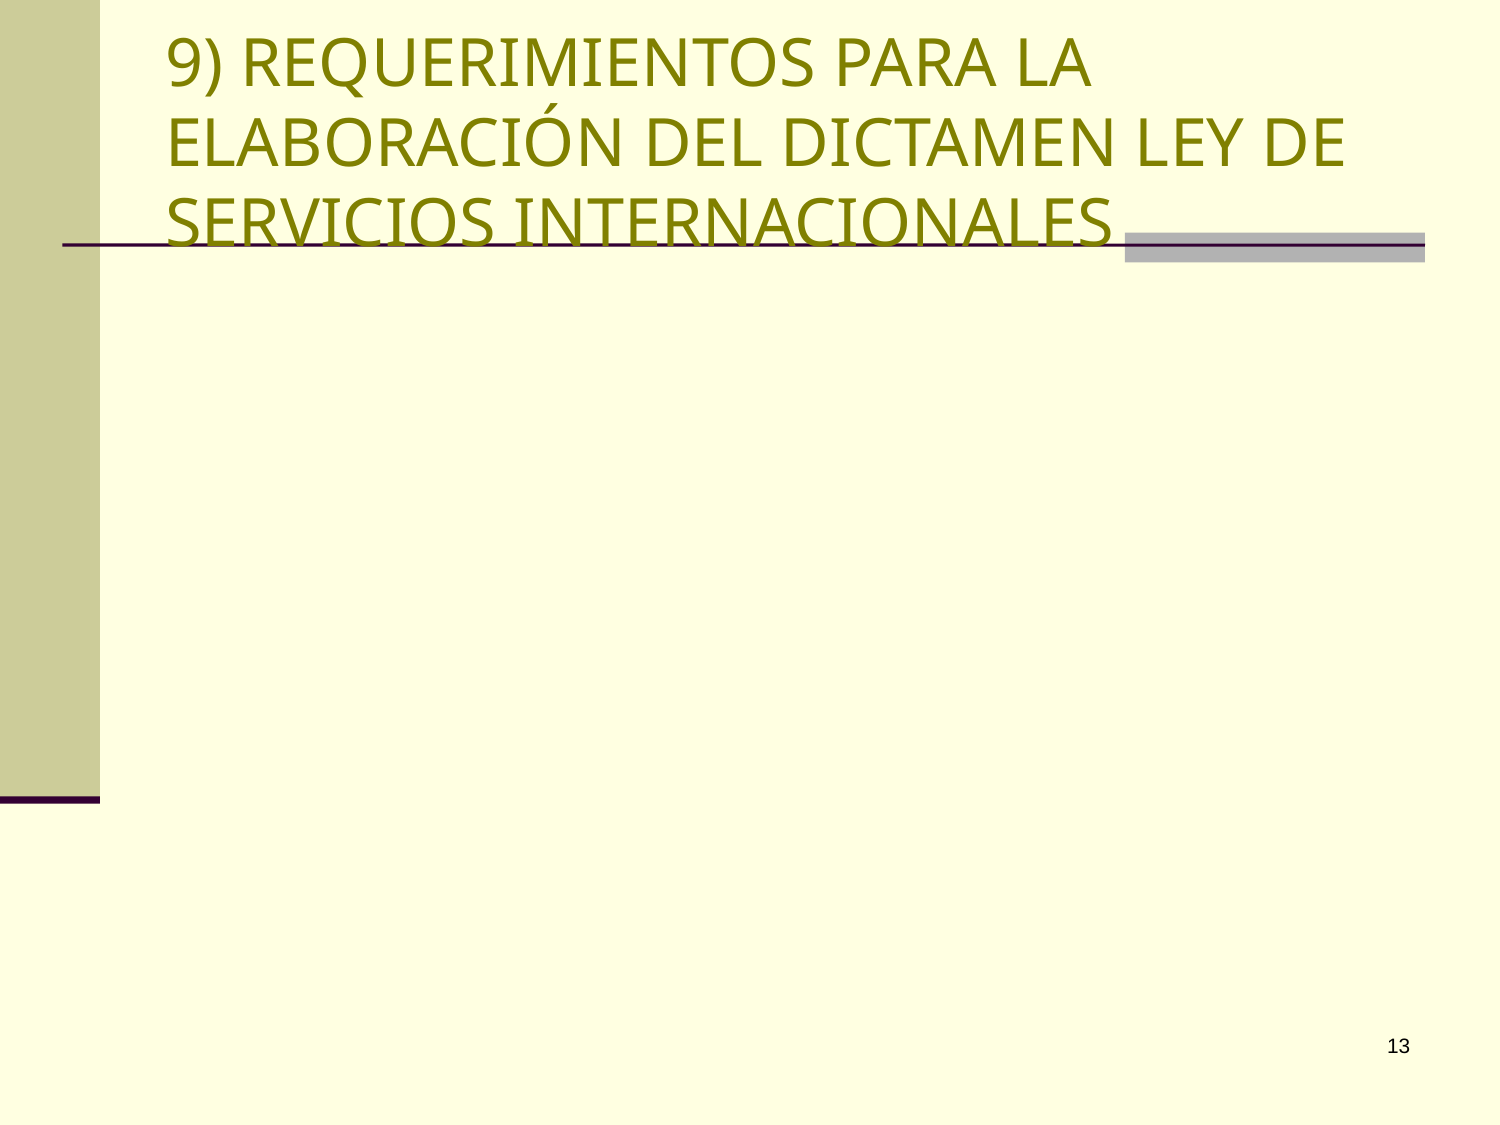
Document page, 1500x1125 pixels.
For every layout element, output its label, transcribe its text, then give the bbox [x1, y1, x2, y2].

slide_number 13 [1112, 1024, 1426, 1101]
title 9) REQUERIMIENTOS PARA LA ELABORACIÓN DEL DICTAMEN LEY DE SERVICIOS INTERNACIONALES [149, 45, 1426, 234]
